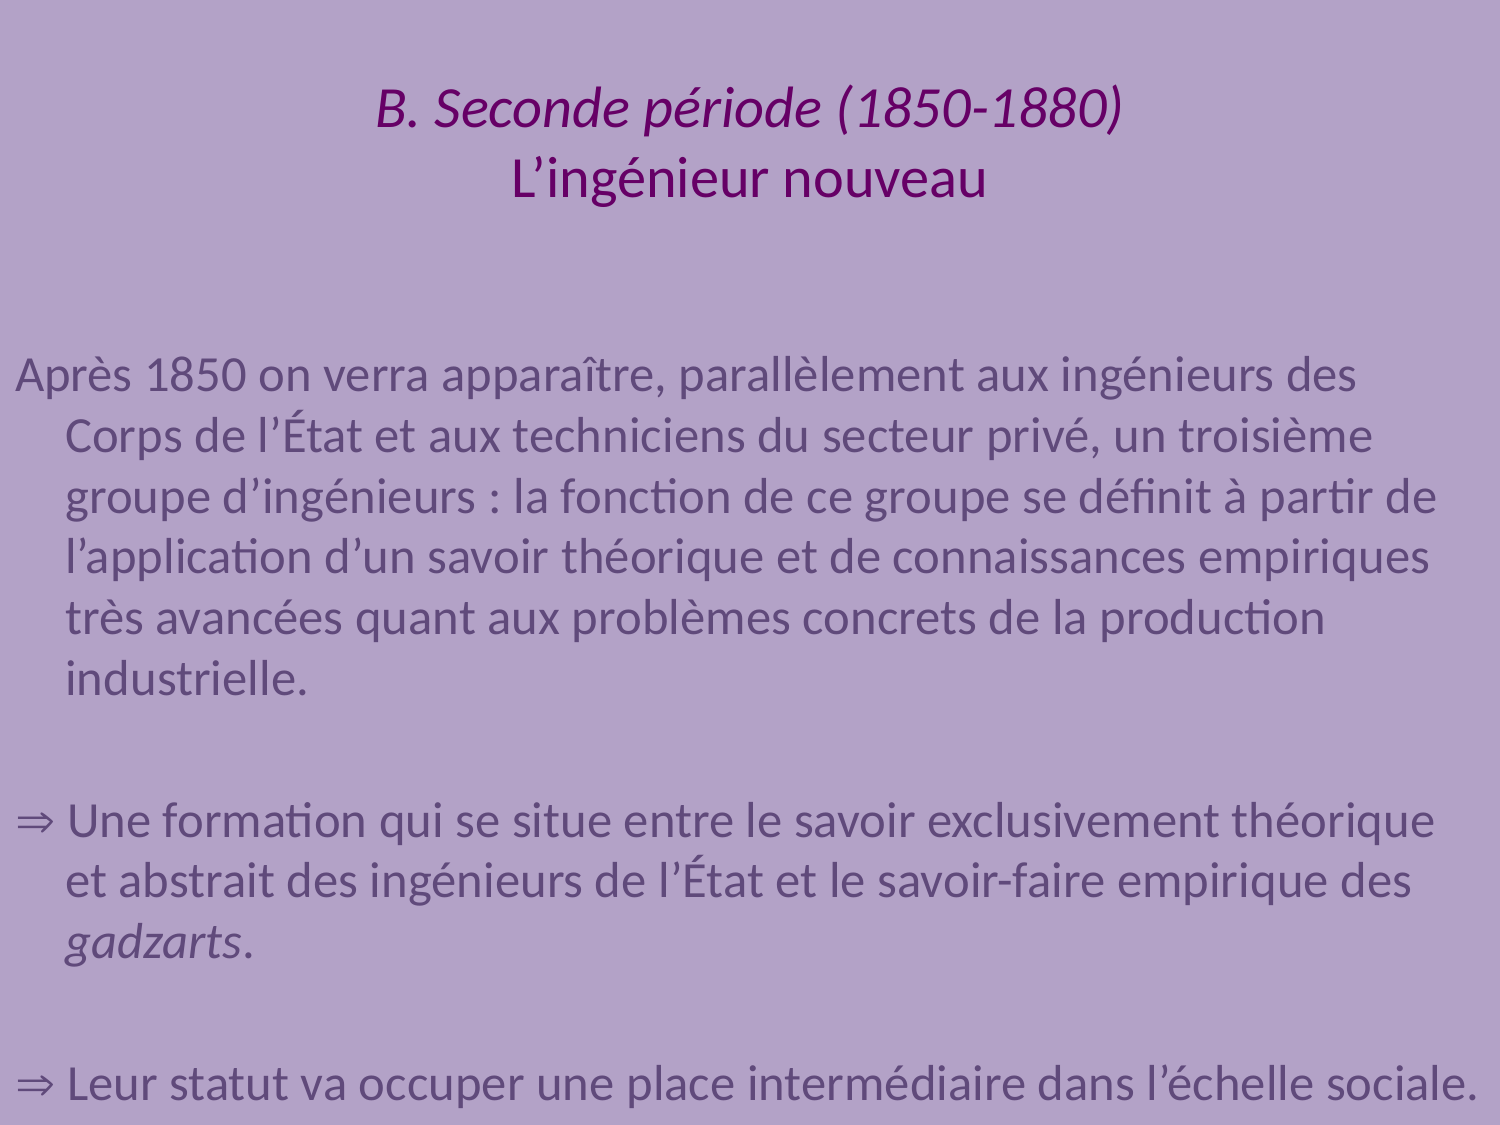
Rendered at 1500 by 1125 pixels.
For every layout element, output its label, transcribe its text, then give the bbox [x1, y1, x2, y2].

list Après 1850 on verra apparaître, parallèlement aux ingénieurs des Corps de l’État et aux techniciens du secteur privé, un troisième groupe d’ingénieurs : la fonction de ce groupe se définit à partir de l’application d’un savoir théorique et de connaissances empiriques très avancées quant aux problèmes concrets de la production industrielle.  Une formation qui se situe entre le savoir exclusivement théorique et abstrait des ingénieurs de l’État et le savoir-faire empirique des gadzarts.  Leur statut va occuper une place intermédiaire dans l’échelle sociale. [0, 262, 1500, 1125]
title B. Seconde période (1850-1880) L’ingénieur nouveau [75, 45, 1425, 233]
